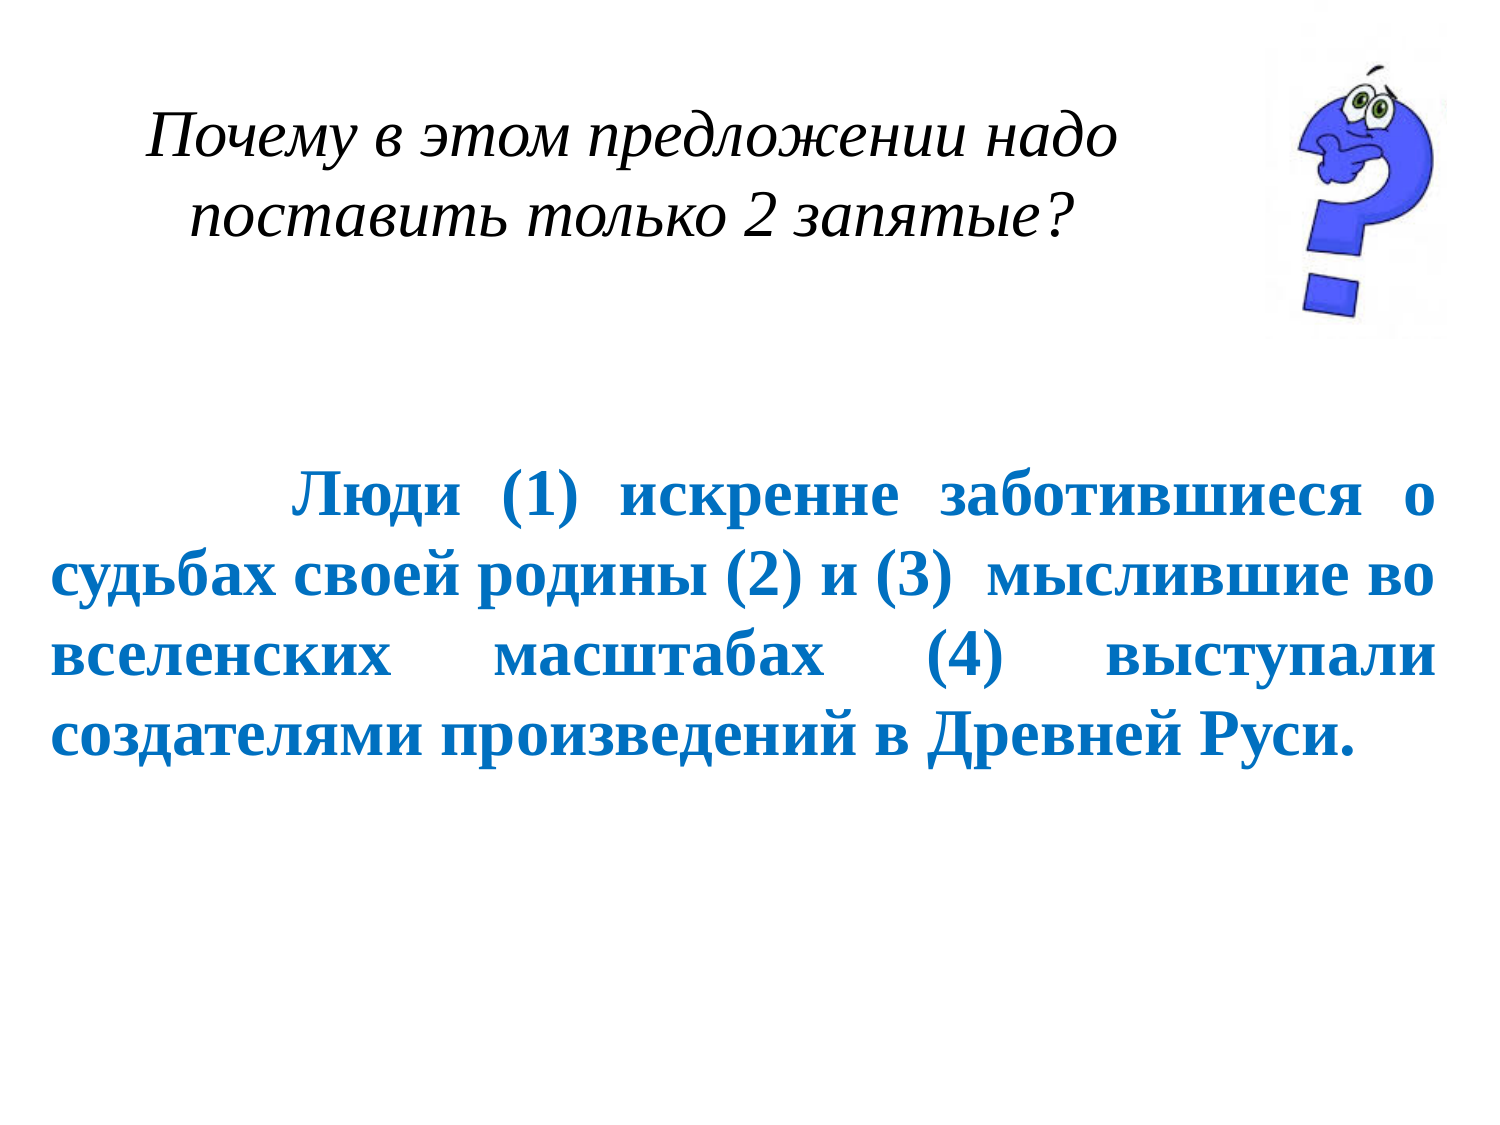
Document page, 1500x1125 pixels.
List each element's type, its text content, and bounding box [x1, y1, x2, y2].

text_box Почему в этом предложении надо поставить только 2 запятые? [70, 81, 1196, 257]
picture [1265, 0, 1448, 340]
text_box Люди (1) искренне заботившиеся о судьбах своей родины (2) и (3) мыслившие во вселенских масштабах (4) выступали создателями произведений в Древней Руси. [35, 441, 1454, 821]
